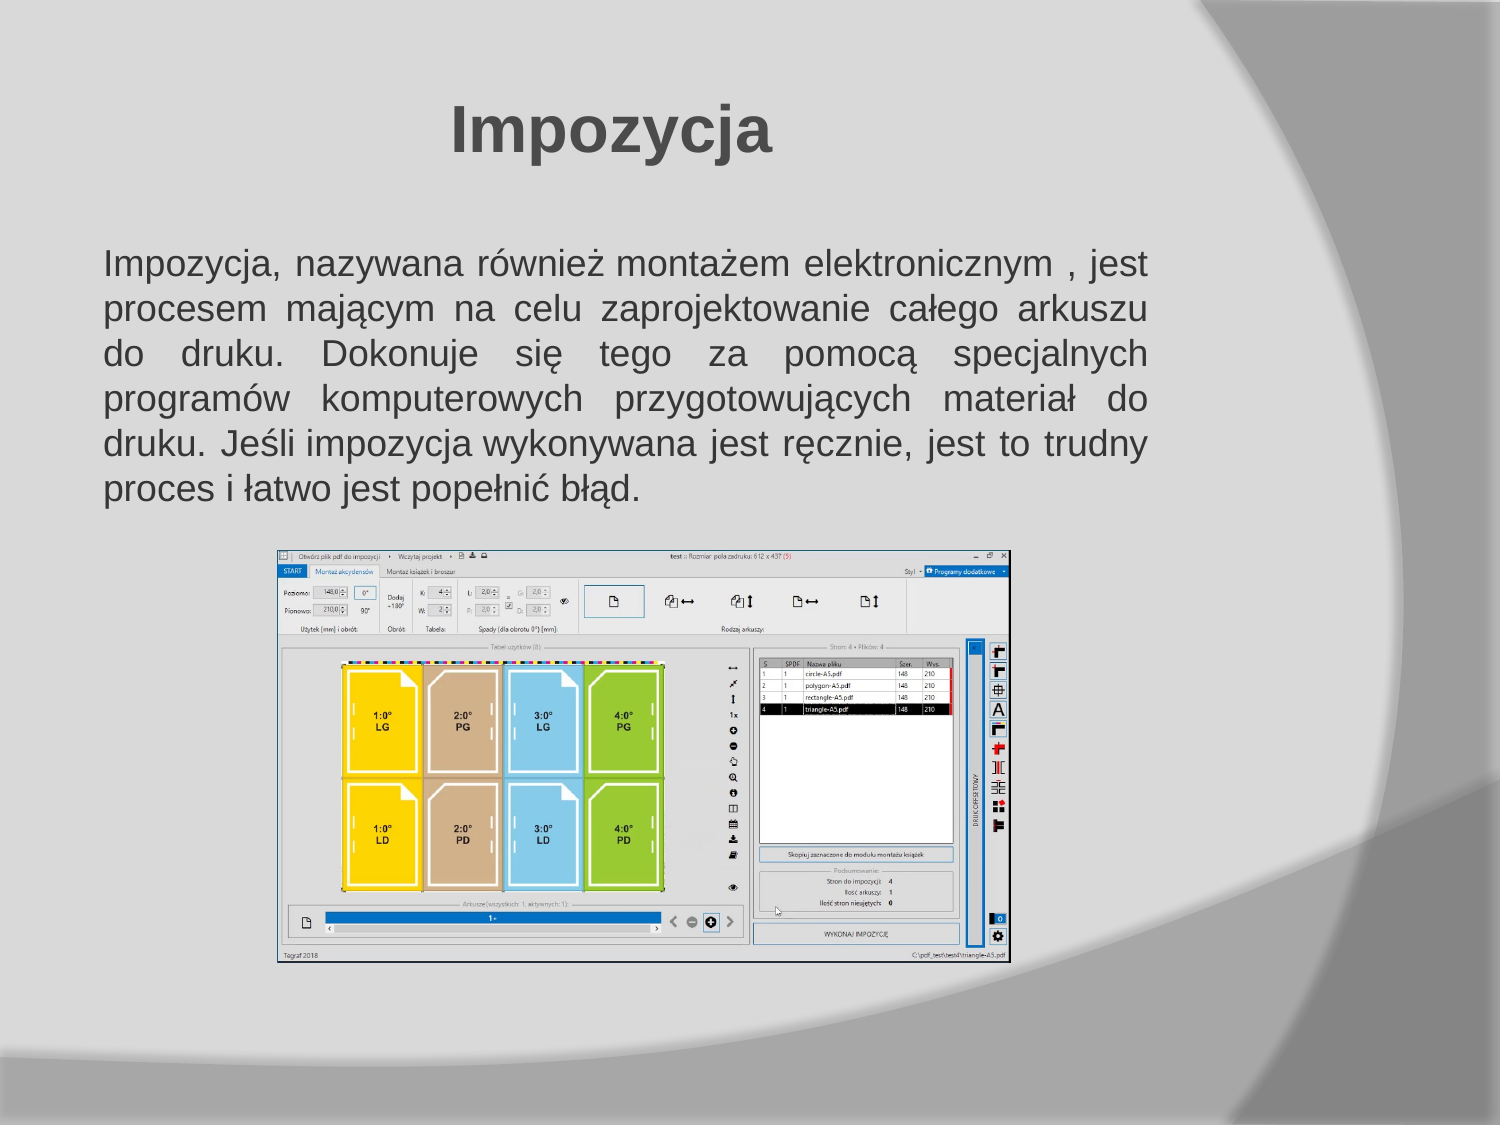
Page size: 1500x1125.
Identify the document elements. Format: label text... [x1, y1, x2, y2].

text_box Impozycja [0, 78, 1223, 173]
picture [277, 550, 1011, 963]
text_box Impozycja, nazywana również montażem elektronicznym , jest procesem mającym na celu zaprojektowanie całego arkuszu do druku. Dokonuje się tego za pomocą specjalnych programów komputerowych przygotowujących materiał do druku. Jeśli impozycja wykonywana jest ręcznie, jest to trudny proces i łatwo jest popełnić błąd. [88, 231, 1164, 517]
